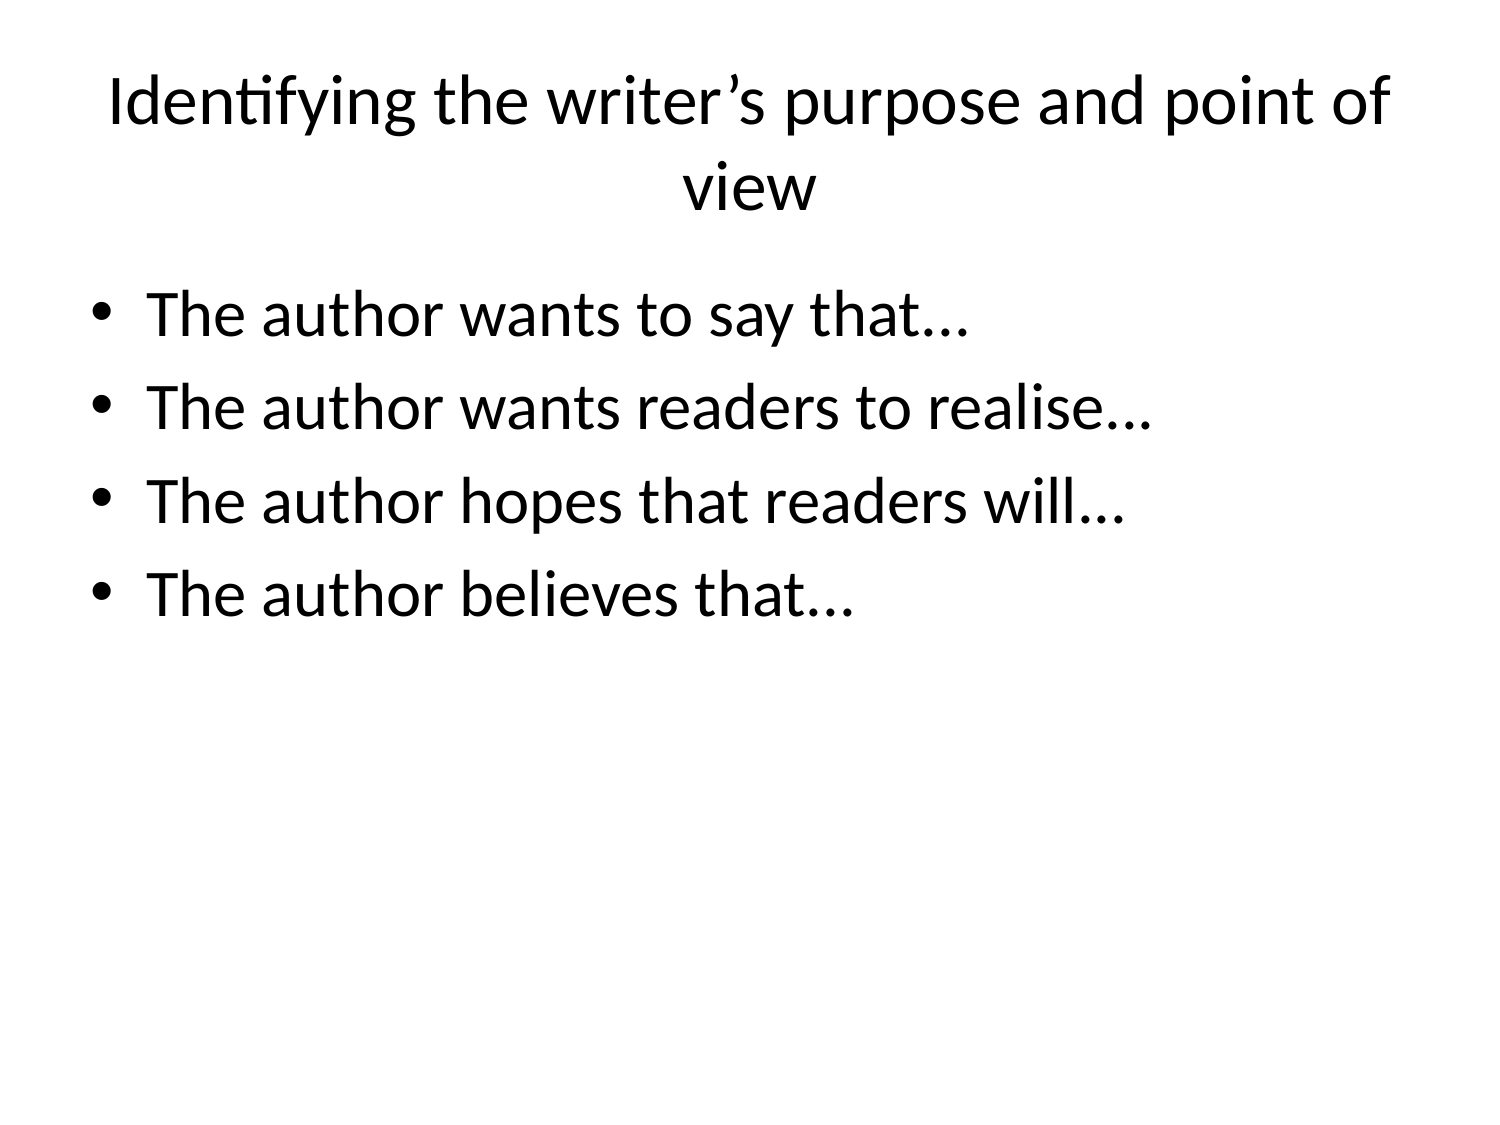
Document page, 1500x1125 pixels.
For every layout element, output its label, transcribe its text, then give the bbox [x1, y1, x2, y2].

list The author wants to say that... The author wants readers to realise... The author hopes that readers will... The author believes that... [75, 262, 1425, 1005]
title Identifying the writer’s purpose and point of view [75, 45, 1425, 233]
